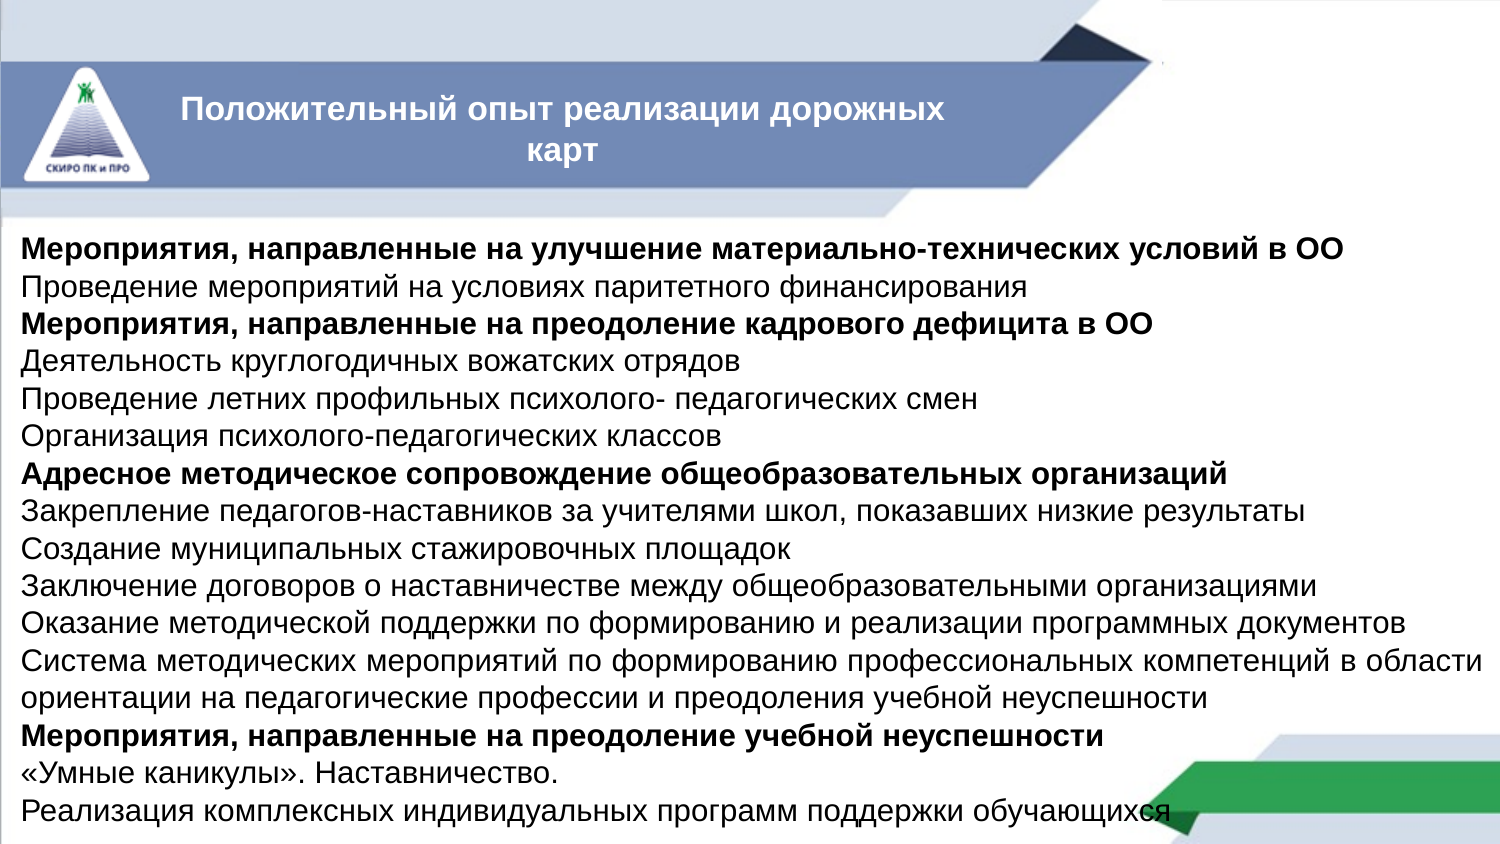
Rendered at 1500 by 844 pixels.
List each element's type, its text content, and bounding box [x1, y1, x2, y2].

text_box Мероприятия, направленные на улучшение материально-технических условий в ОО Проведение мероприятий на условиях паритетного финансирования Мероприятия, направленные на преодоление кадрового дефицита в ОО Деятельность круглогодичных вожатских отрядов Проведение летних профильных психолого- педагогических смен Организация психолого-педагогических классов Адресное методическое сопровождение общеобразовательных организаций Закрепление педагогов-наставников за учителями школ, показавших низкие результаты Создание муниципальных стажировочных площадок Заключение договоров о наставничестве между общеобразовательными организациями Оказание методической поддержки по формированию и реализации программных документов Система методических мероприятий по формированию профессиональных компетенций в области ориентации на педагогические профессии и преодоления учебной неуспешности Мероприятия, направленные на преодоление учебной неуспешности «Умные каникулы». Наставничество. Реализация комплексных индивидуальных программ поддержки обучающихся [5, 220, 1500, 844]
title Положительный опыт реализации дорожных карт [147, 79, 978, 176]
picture [0, 0, 1500, 844]
